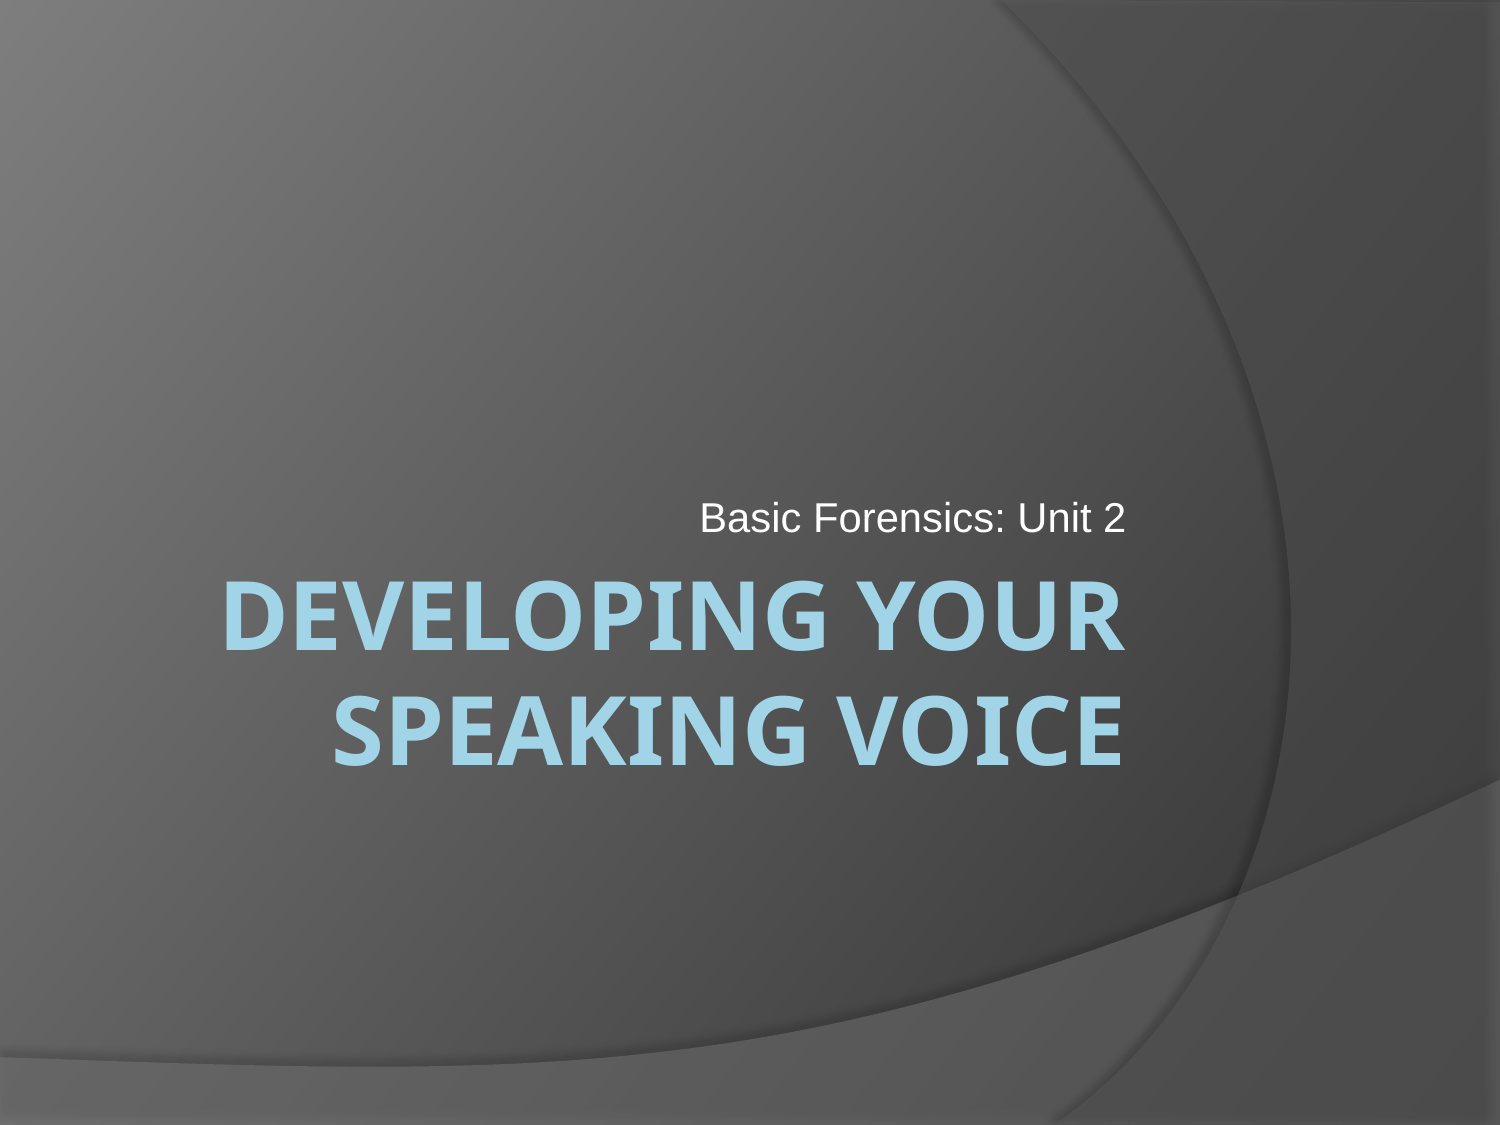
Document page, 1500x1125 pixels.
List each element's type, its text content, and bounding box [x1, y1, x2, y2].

title Developing Your Speaking Voice [70, 547, 1134, 925]
subtitle Basic Forensics: Unit 2 [71, 253, 1134, 541]
